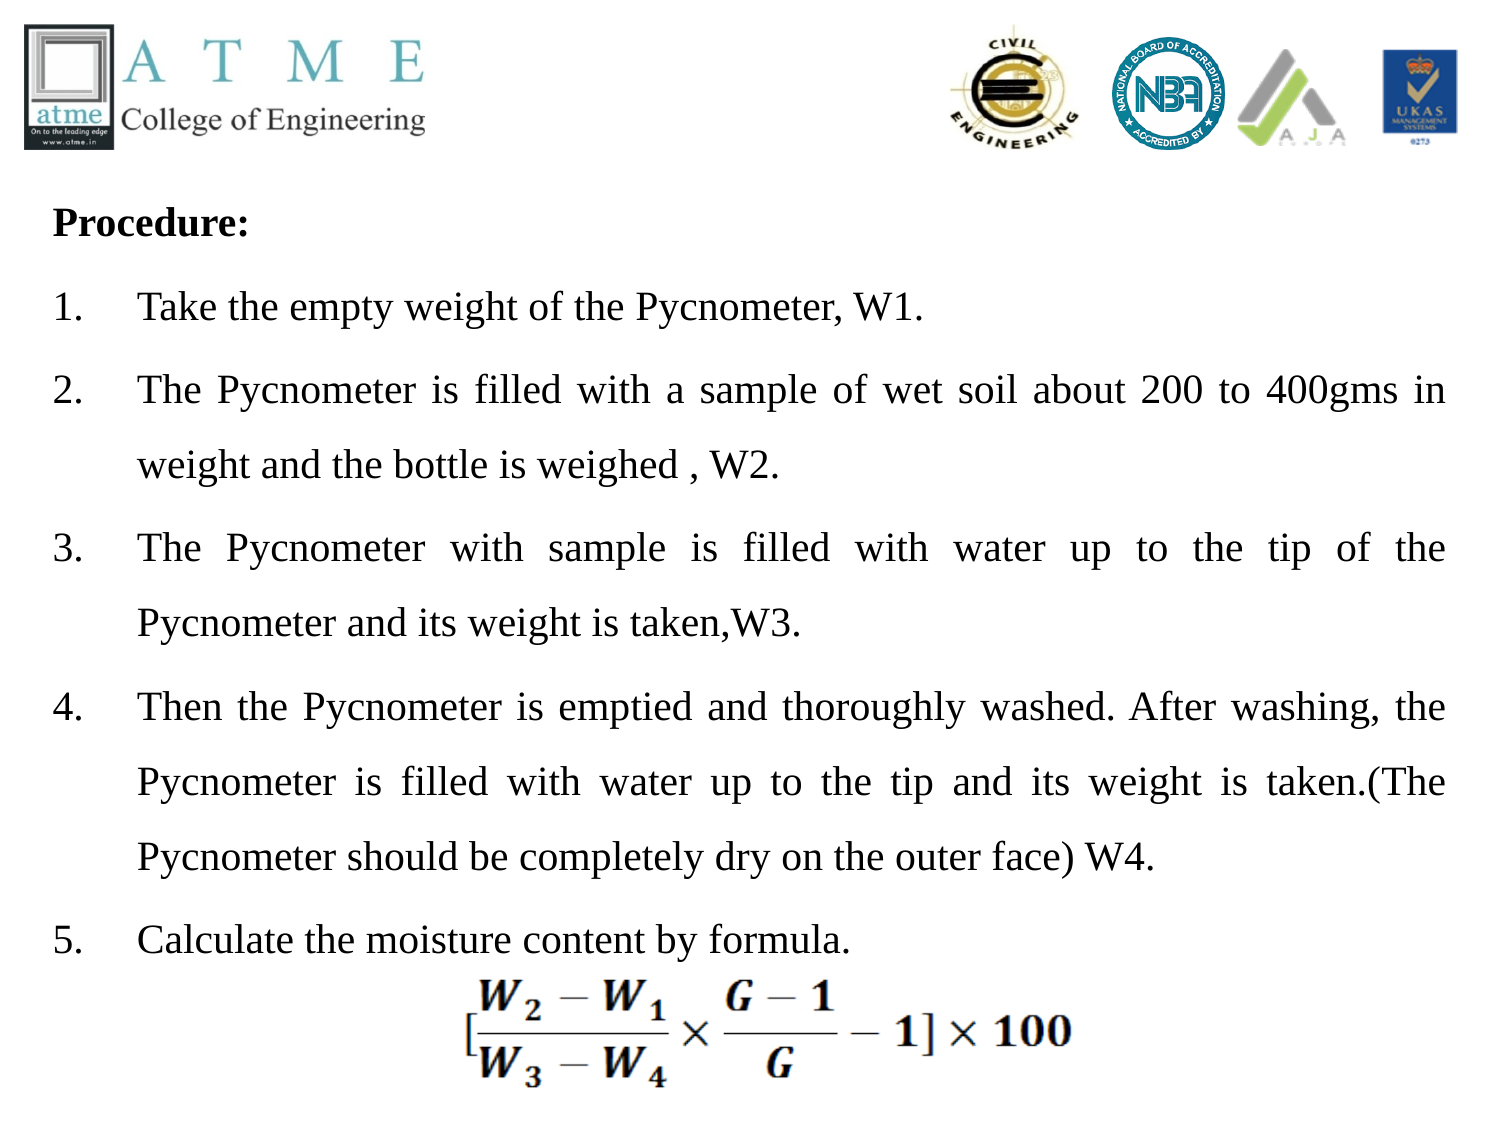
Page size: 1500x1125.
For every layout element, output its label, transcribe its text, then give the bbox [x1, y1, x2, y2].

picture [1184, 109, 1225, 150]
picture [1237, 49, 1458, 146]
picture [1179, 37, 1225, 79]
list Procedure: Take the empty weight of the Pycnometer, W1. The Pycnometer is filled with a sample of wet soil about 200 to 400gms in weight and the bottle is weighed , W2. The Pycnometer with sample is filled with water up to the tip of the Pycnometer and its weight is taken,W3. Then the Pycnometer is emptied and thoroughly washed. After washing, the Pycnometer is filled with water up to the tip and its weight is taken.(The Pycnometer should be completely dry on the outer face) W4. Calculate the moisture content by formula. [37, 162, 1463, 1088]
picture [462, 974, 1076, 1098]
picture [1209, 103, 1218, 120]
picture [1112, 37, 1213, 150]
picture [24, 24, 425, 150]
picture [950, 24, 1080, 150]
